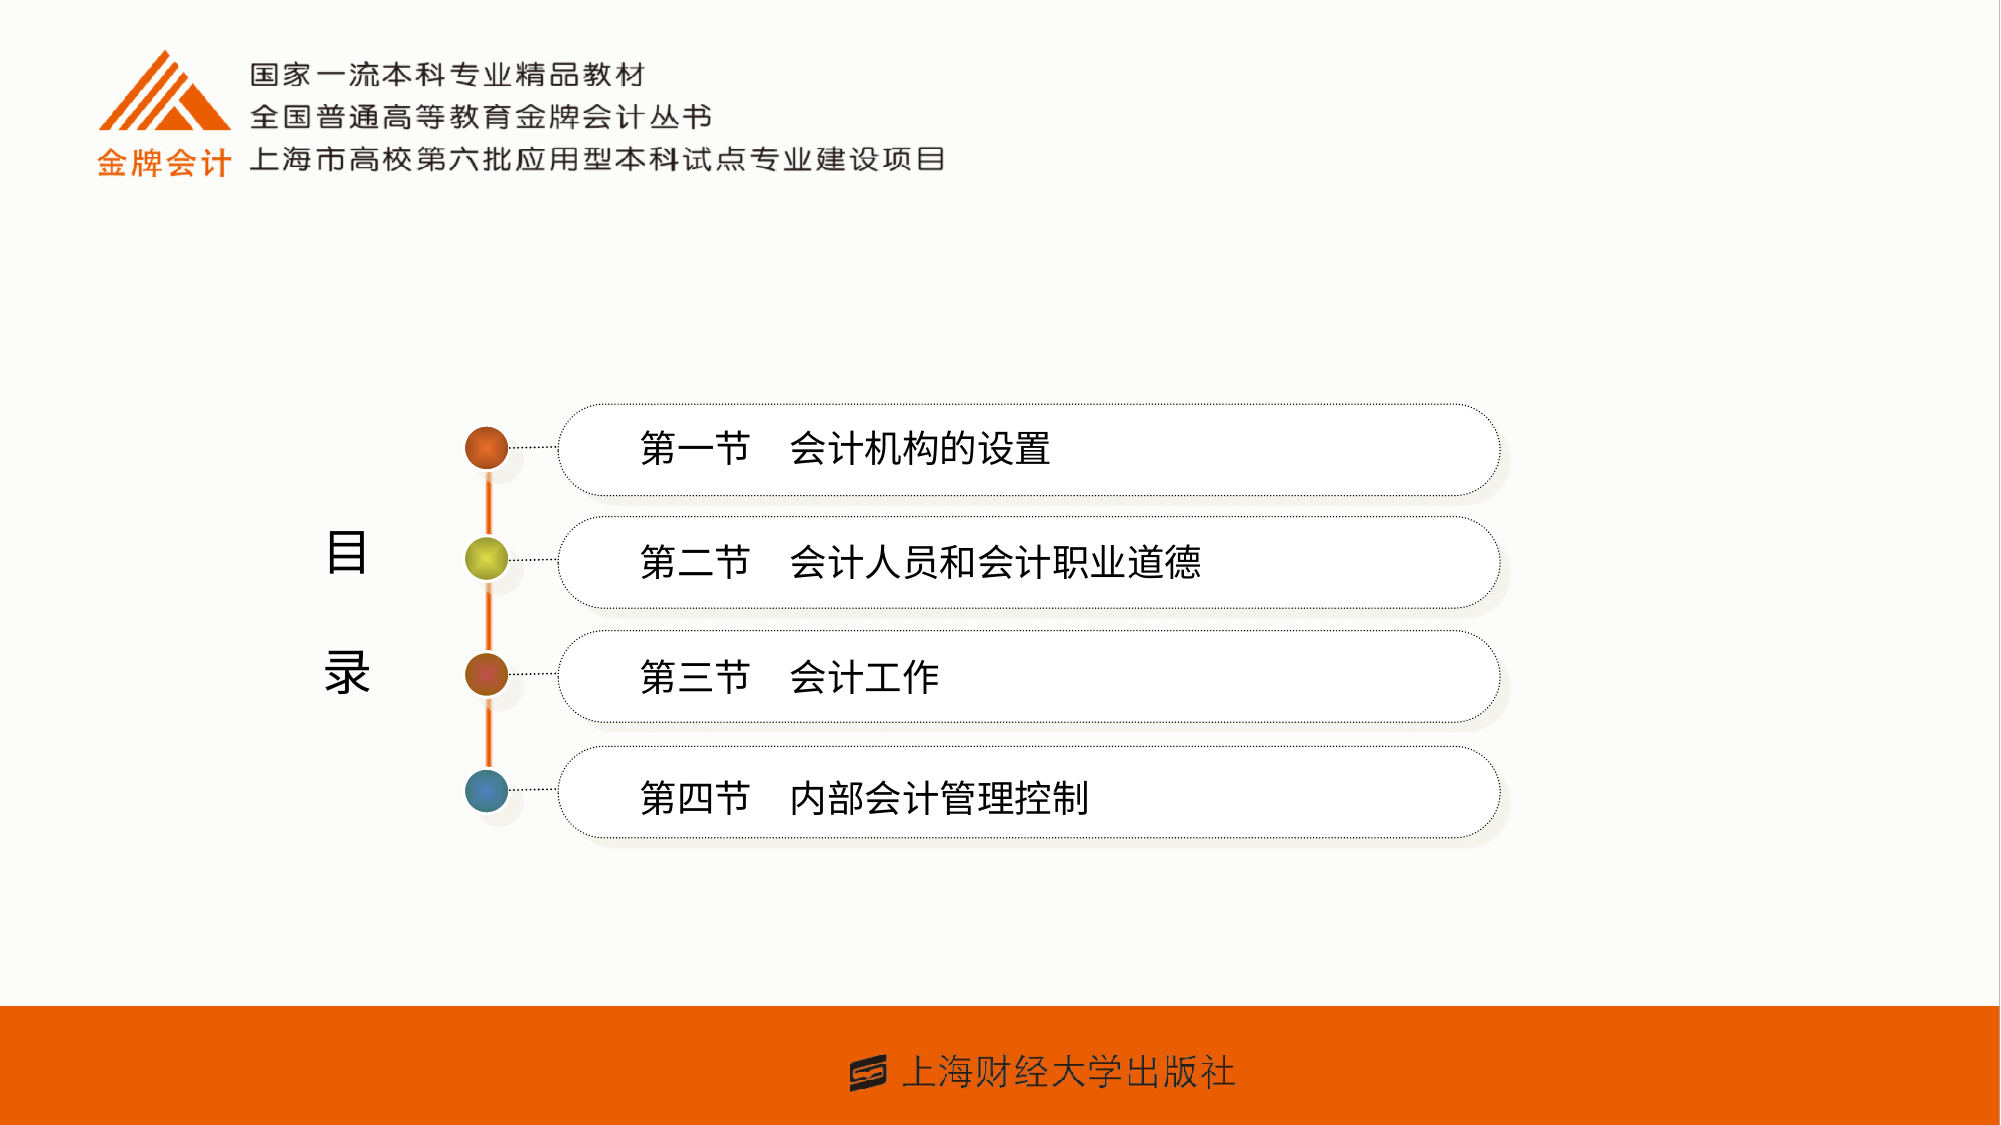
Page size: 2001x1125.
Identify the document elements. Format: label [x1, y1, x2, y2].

text_box [454, 403, 1501, 839]
list [0, 0, 2000, 1125]
